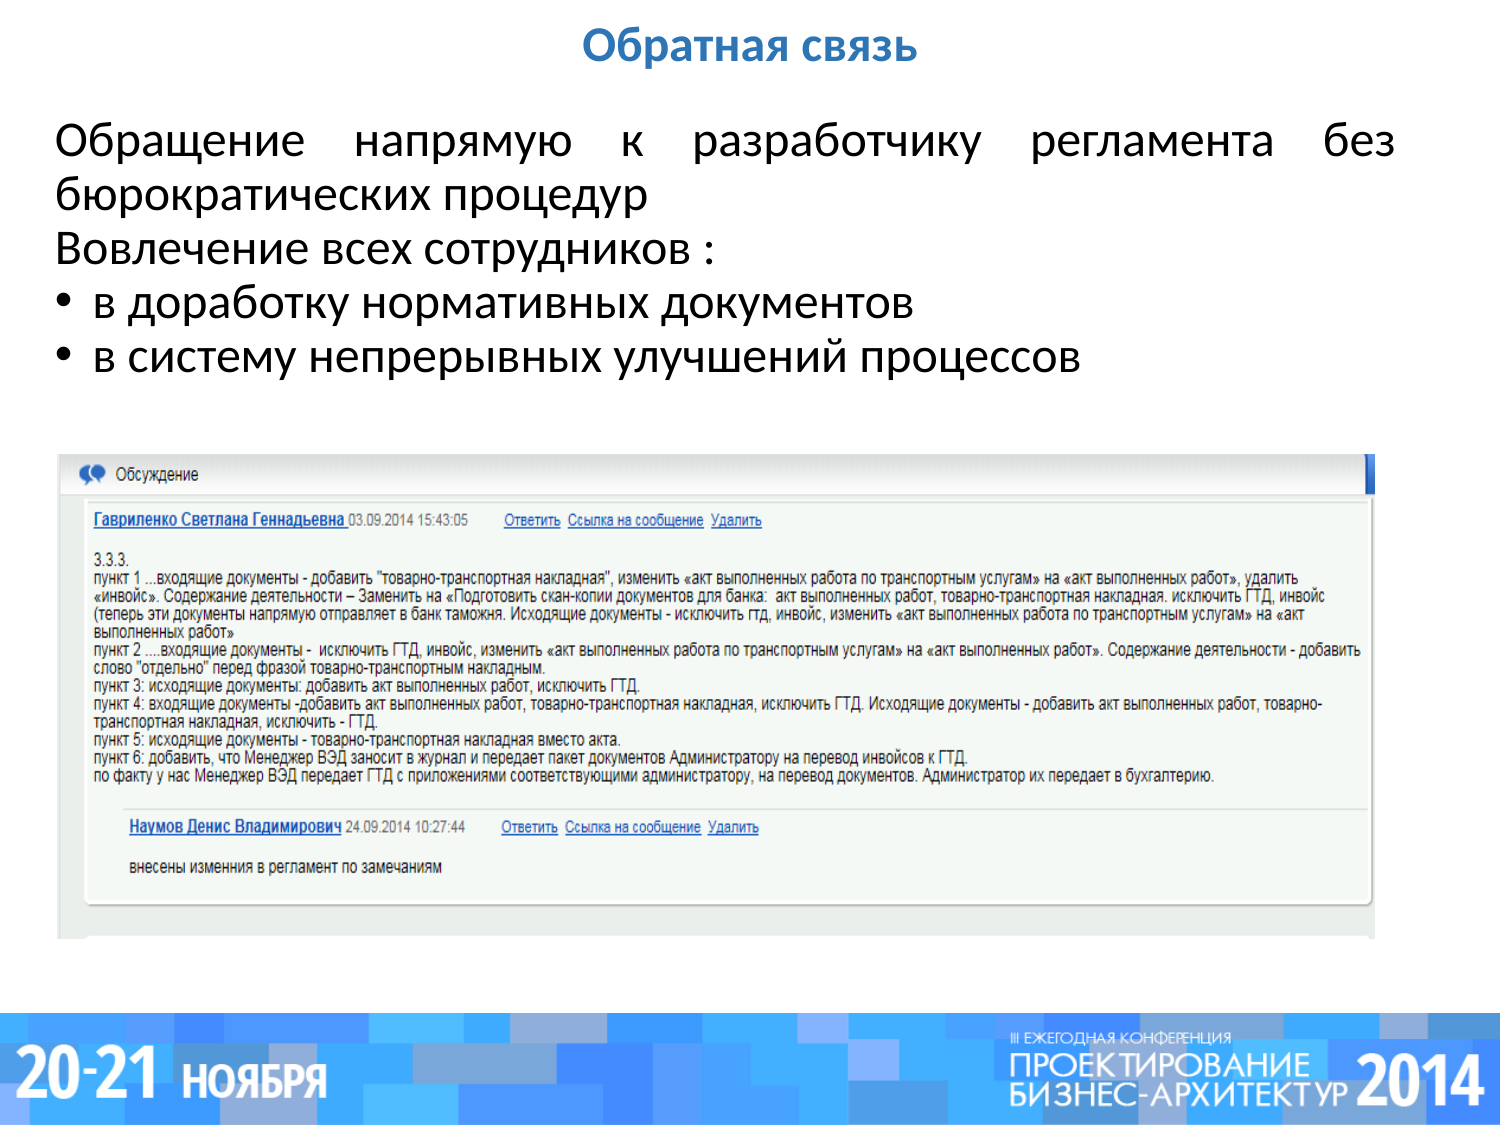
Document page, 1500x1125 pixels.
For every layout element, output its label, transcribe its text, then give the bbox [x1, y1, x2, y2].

text_box [31, 137, 1389, 682]
picture [0, 1013, 1500, 1125]
title Обратная связь [103, 6, 1397, 89]
picture [57, 454, 1375, 939]
list Обращение напрямую к разработчику регламента без бюрократических процедур Вовлечение всех сотрудников : в доработку нормативных документов в систему непрерывных улучшений процессов [39, 105, 1412, 396]
